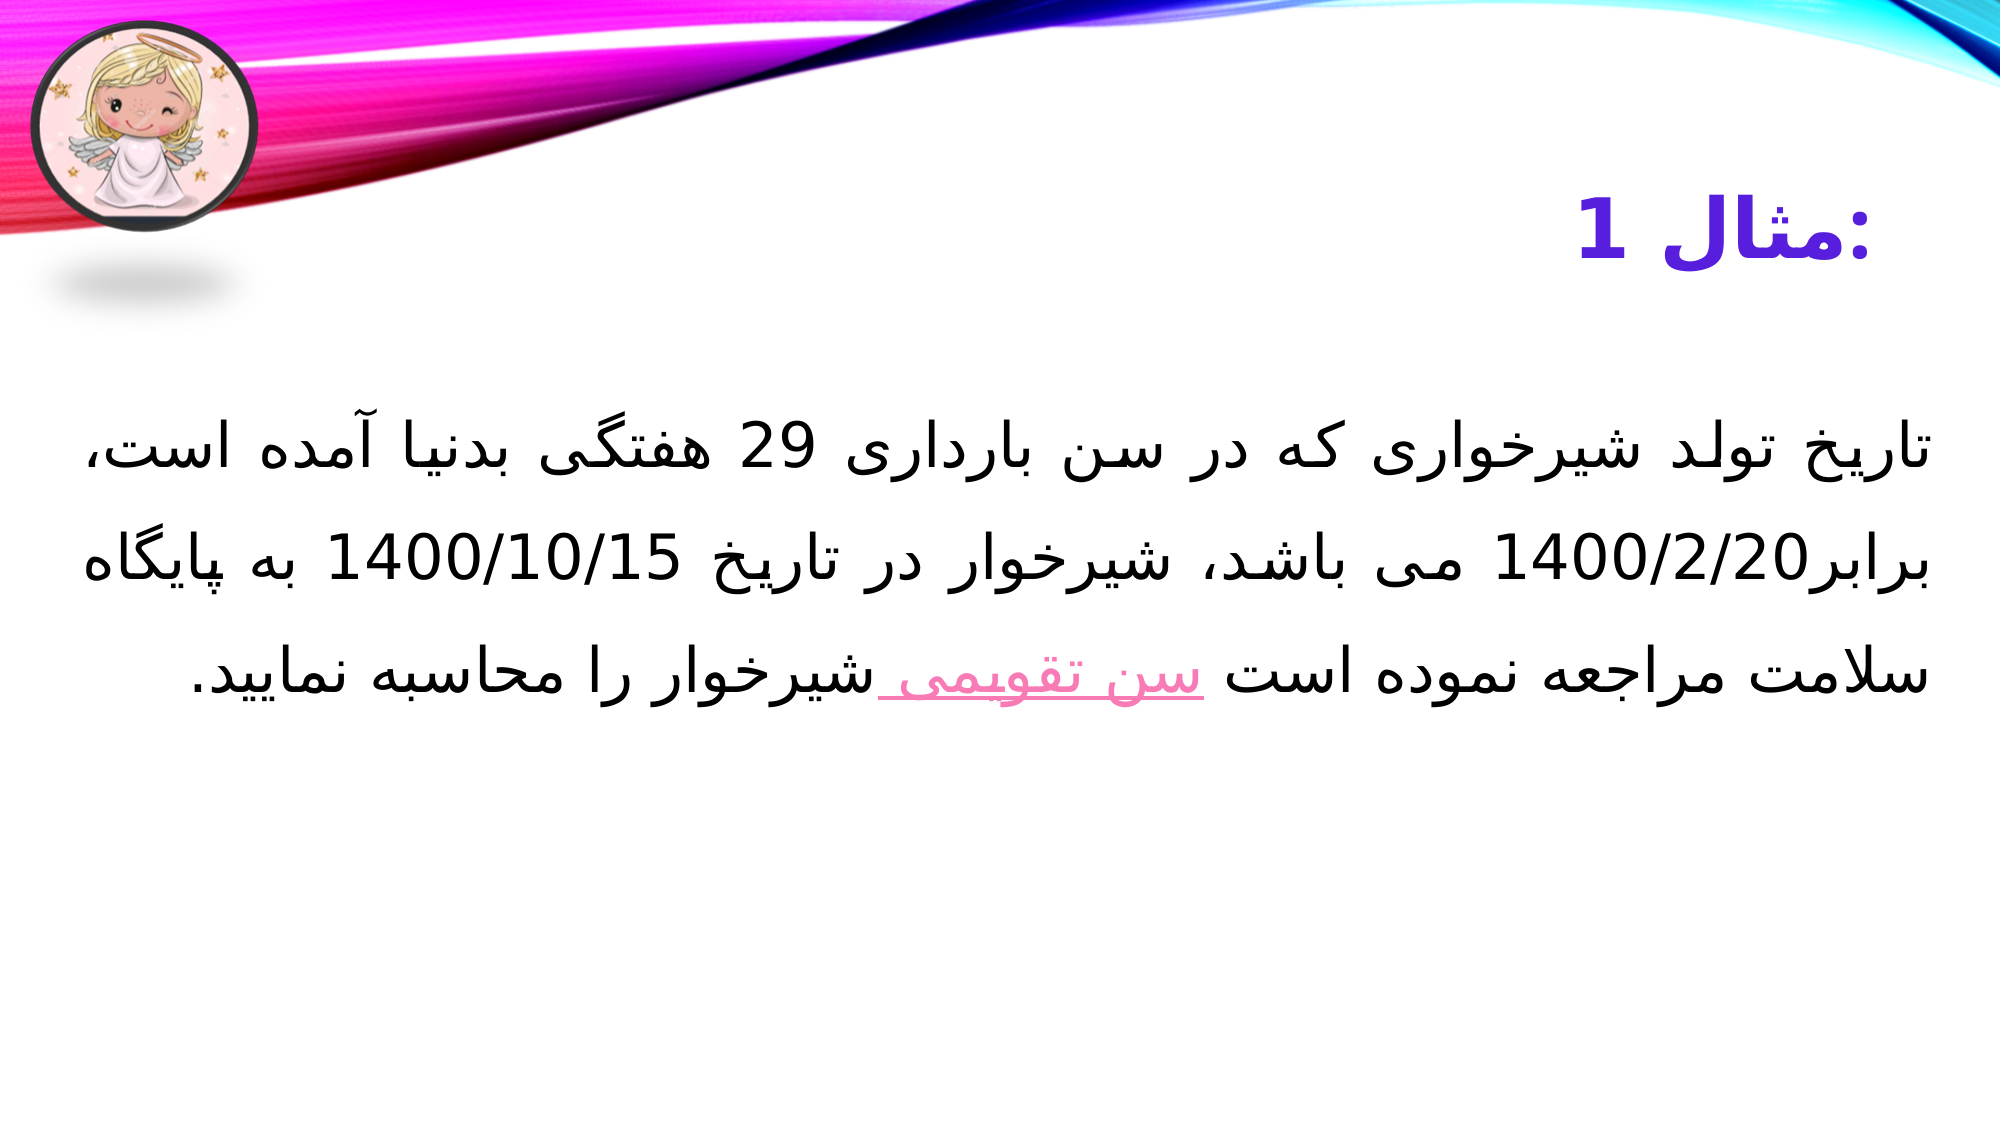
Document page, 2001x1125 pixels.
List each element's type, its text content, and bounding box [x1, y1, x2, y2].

title مثال 1: [474, 125, 1888, 338]
list تاریخ تولد شیرخواری که در سن بارداری 29 هفتگی بدنیا آمده است، برابر1400/2/20 می باشد، شیرخوار در تاریخ 1400/10/15 به پایگاه سلامت مراجعه نموده است سن تقویمی شیرخوار را محاسبه نمایید. [61, 360, 1948, 1021]
picture [0, 0, 2000, 349]
picture [1890, 0, 2000, 75]
picture [1910, 0, 2000, 45]
